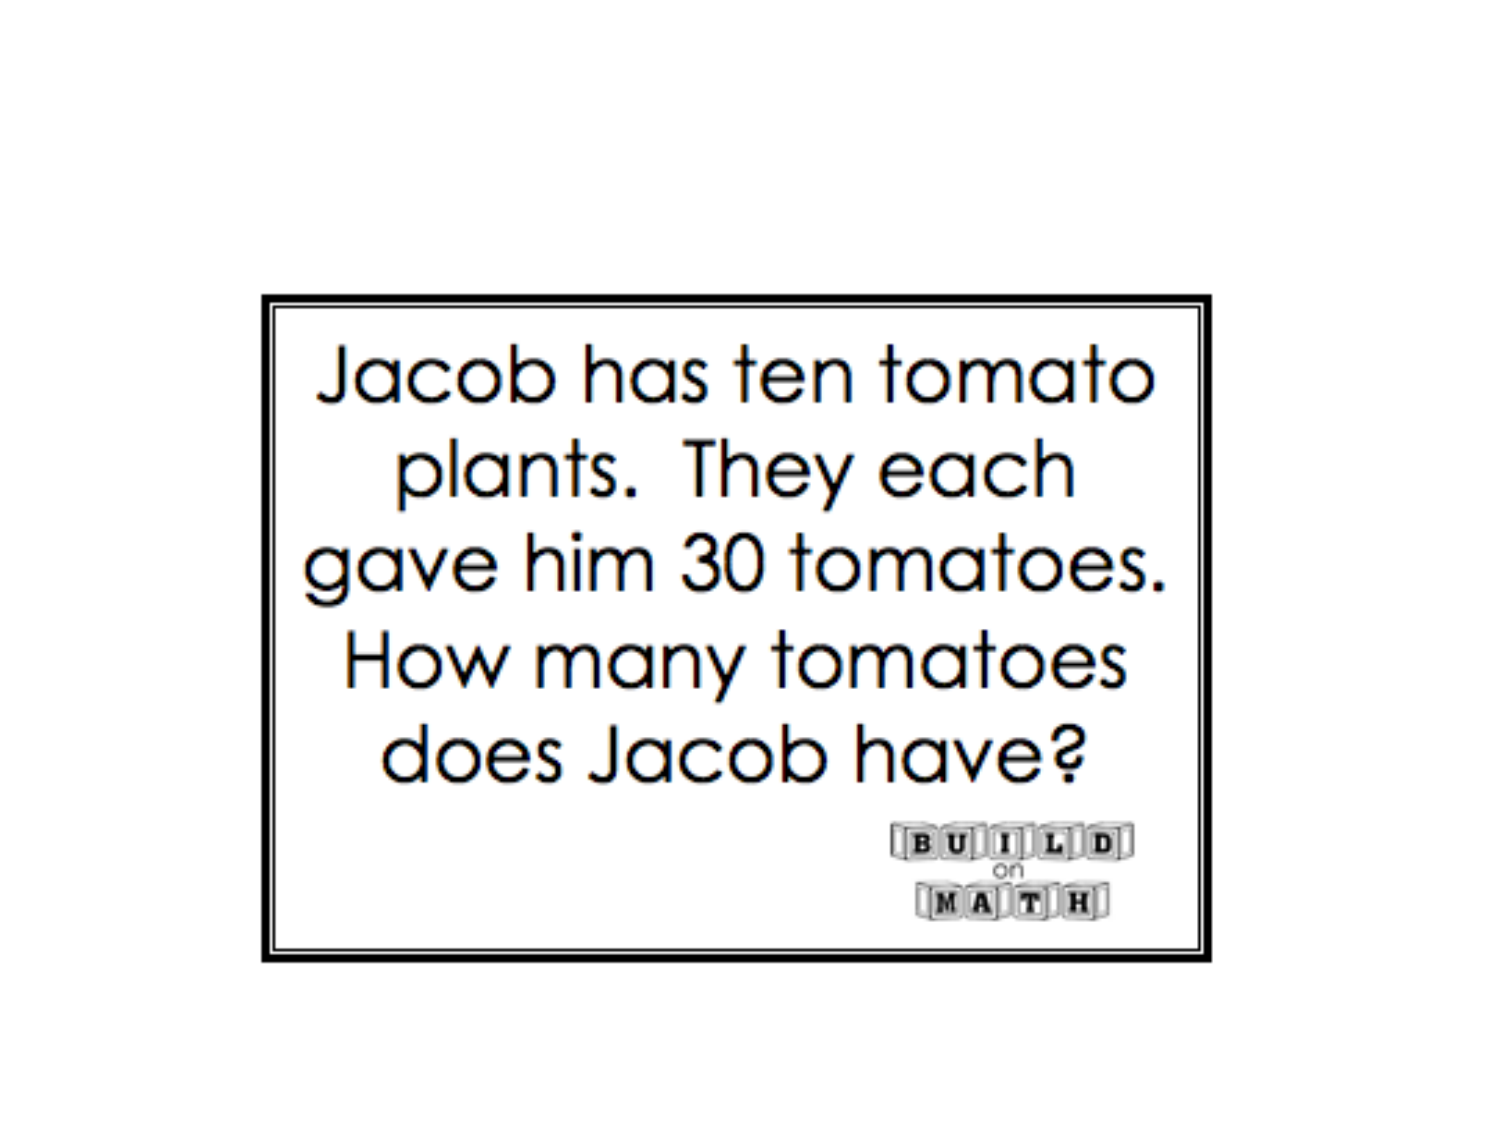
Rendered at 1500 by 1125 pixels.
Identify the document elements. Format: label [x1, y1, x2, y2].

list [74, 262, 1426, 1006]
